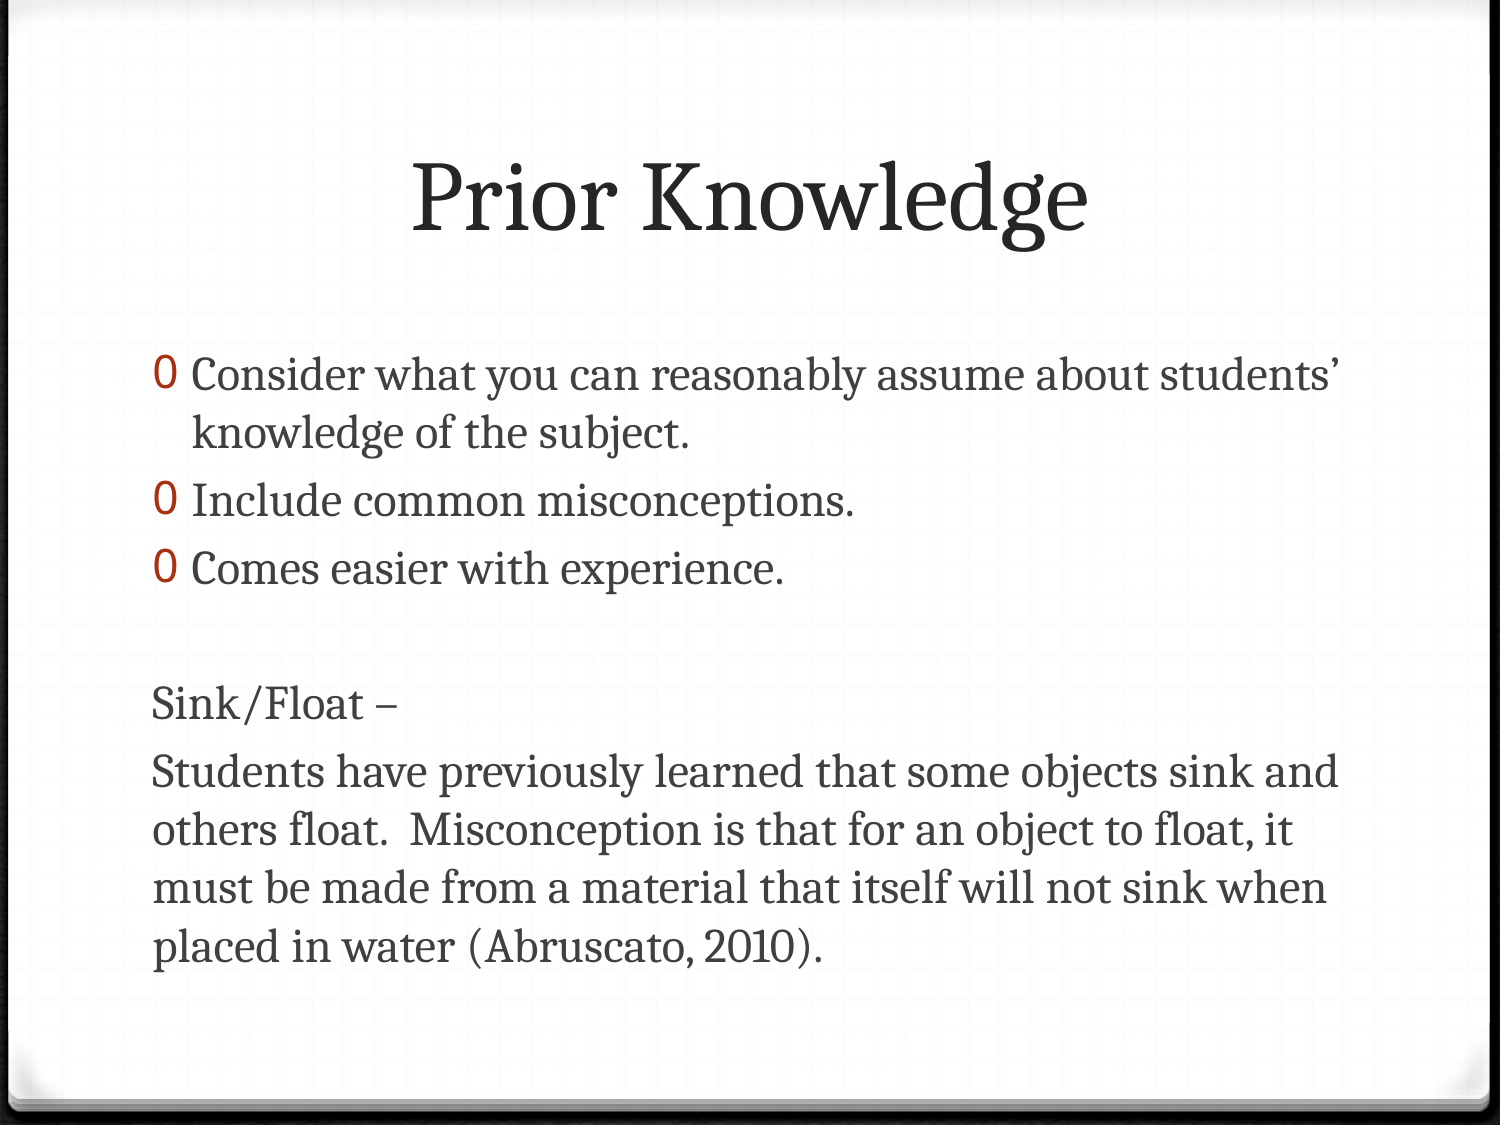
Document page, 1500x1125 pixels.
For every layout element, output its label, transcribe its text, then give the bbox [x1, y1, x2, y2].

picture [0, 0, 1500, 1125]
list Consider what you can reasonably assume about students’ knowledge of the subject. Include common misconceptions. Comes easier with experience. Sink/Float – Students have previously learned that some objects sink and others float. Misconception is that for an object to float, it must be made from a material that itself will not sink when placed in water (Abruscato, 2010). [137, 334, 1363, 983]
title Prior Knowledge [90, 71, 1410, 309]
